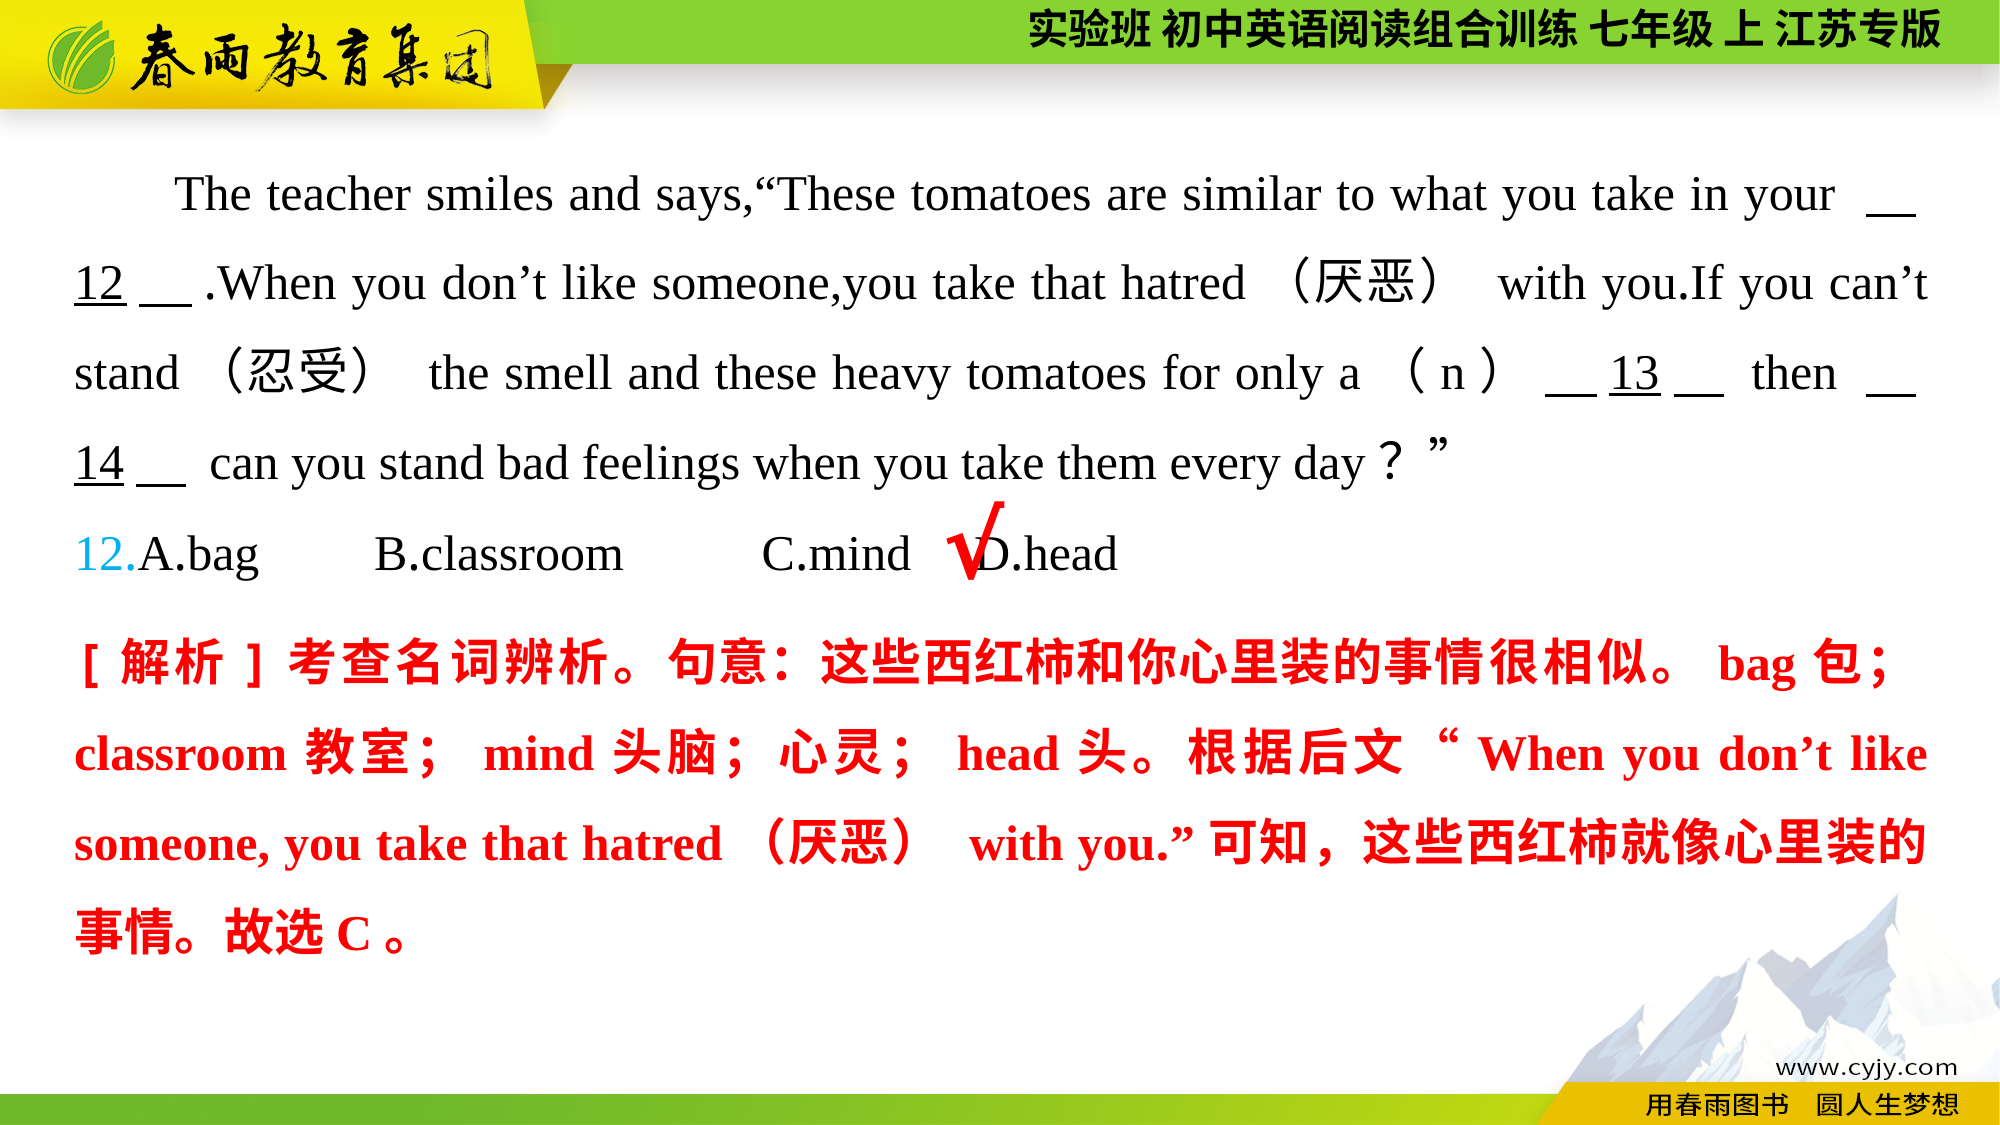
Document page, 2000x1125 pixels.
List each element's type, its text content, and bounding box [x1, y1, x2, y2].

list The teacher smiles and says,“These tomatoes are similar to what you take in your 12 .When you don’t like someone,you take that hatred（厌恶） with you.If you can’t stand（忍受） the smell and these heavy tomatoes for only a（n） 13 then 14 can you stand bad feelings when you take them every day？” 12.A.bag B.classroom C.mind D.head [59, 122, 1944, 592]
text_box [解析]考查名词辨析。句意：这些西红柿和你心里装的事情很相似。bag包；classroom教室；mind头脑；心灵；head头。根据后文“When you don’t like someone, you take that hatred（厌恶） with you.”可知，这些西红柿就像心里装的事情。故选C。 [59, 593, 1944, 969]
text_box √ [928, 479, 1027, 593]
picture [0, 0, 2000, 1125]
